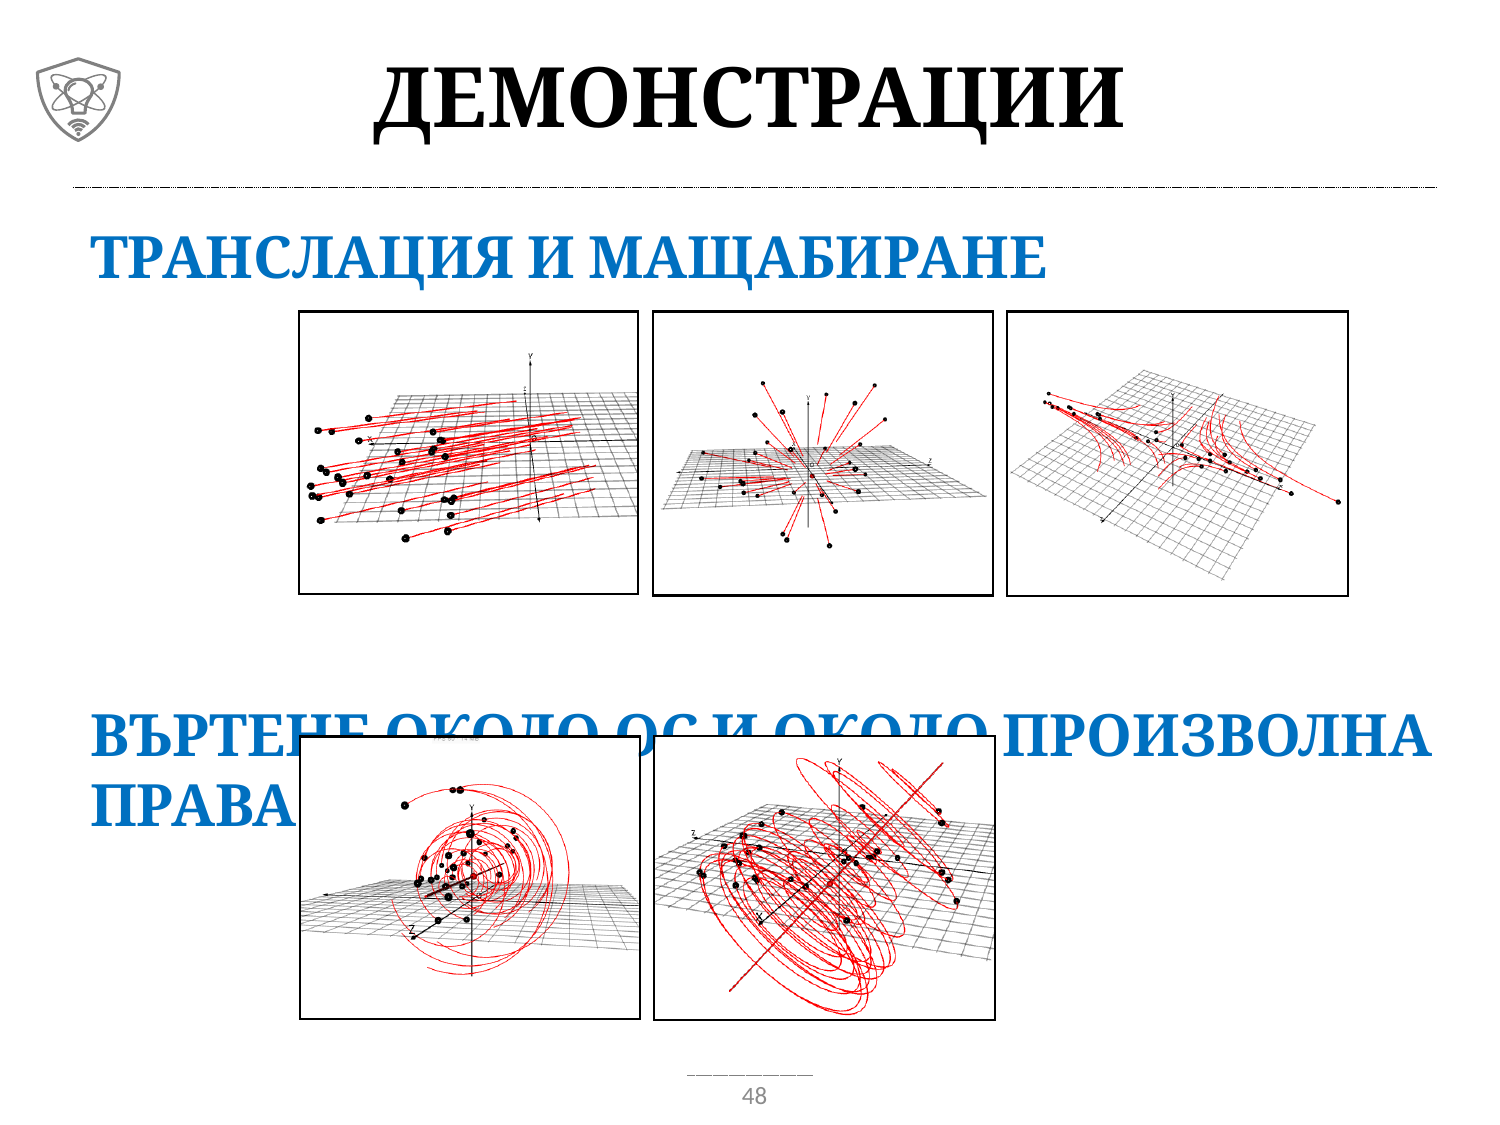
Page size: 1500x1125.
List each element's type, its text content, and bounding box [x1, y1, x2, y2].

picture [653, 312, 992, 595]
picture [1007, 312, 1348, 596]
title Демонстрации [0, 0, 1500, 188]
picture [299, 312, 638, 594]
picture [655, 736, 995, 1020]
list Транслация и мащабиране Въртене около ос и около произволна права [75, 212, 1450, 1063]
slide_number 48 [579, 1065, 930, 1125]
picture [300, 737, 639, 1019]
